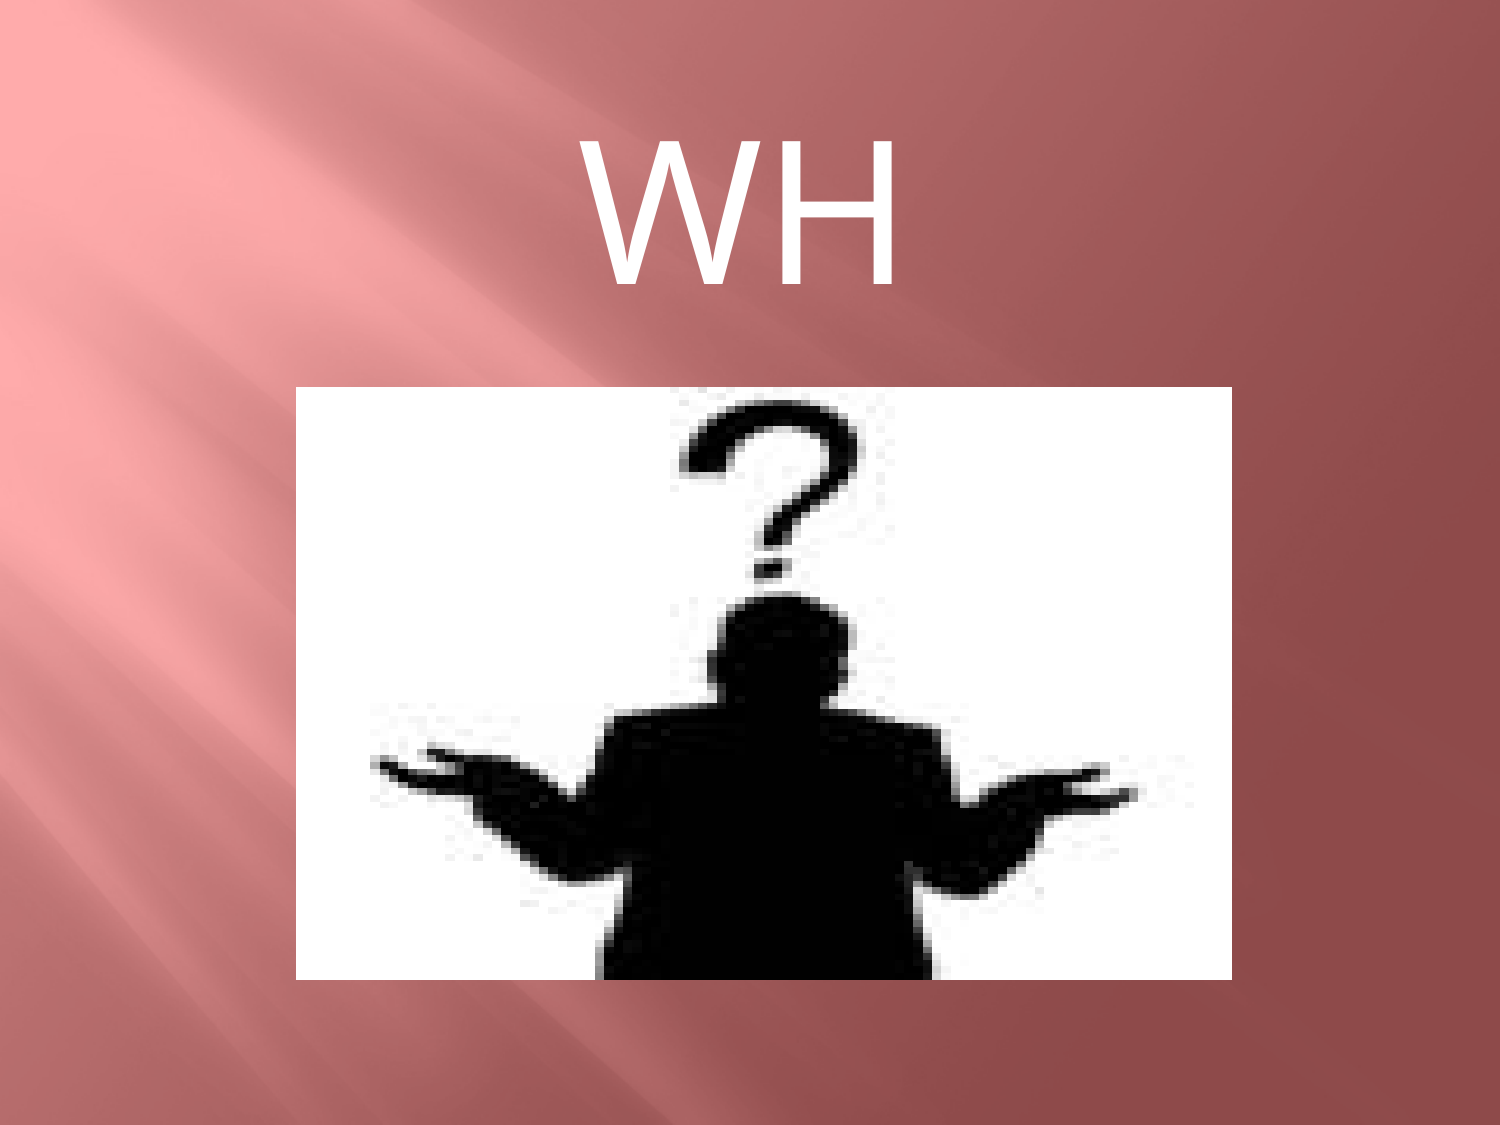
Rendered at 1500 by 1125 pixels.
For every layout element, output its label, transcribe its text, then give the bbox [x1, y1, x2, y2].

text_box WH [562, 77, 927, 332]
picture [296, 387, 1232, 981]
